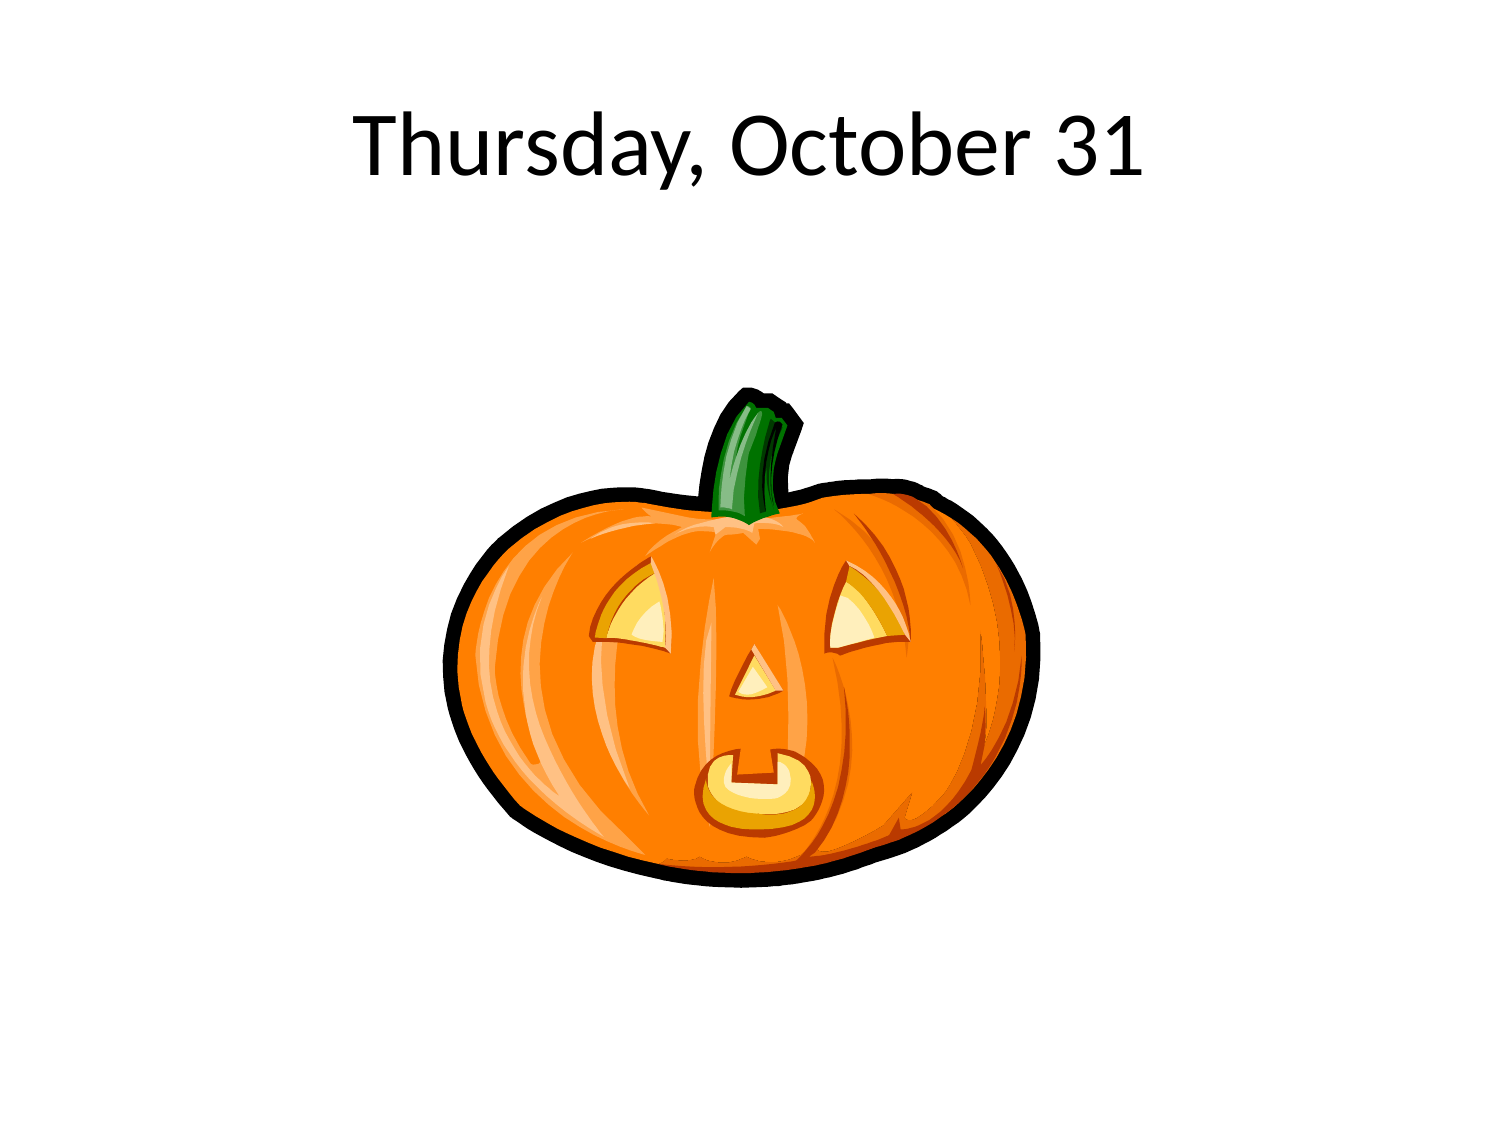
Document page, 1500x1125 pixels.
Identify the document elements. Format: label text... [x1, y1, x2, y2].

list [437, 387, 1049, 890]
title Thursday, October 31 [75, 45, 1425, 233]
